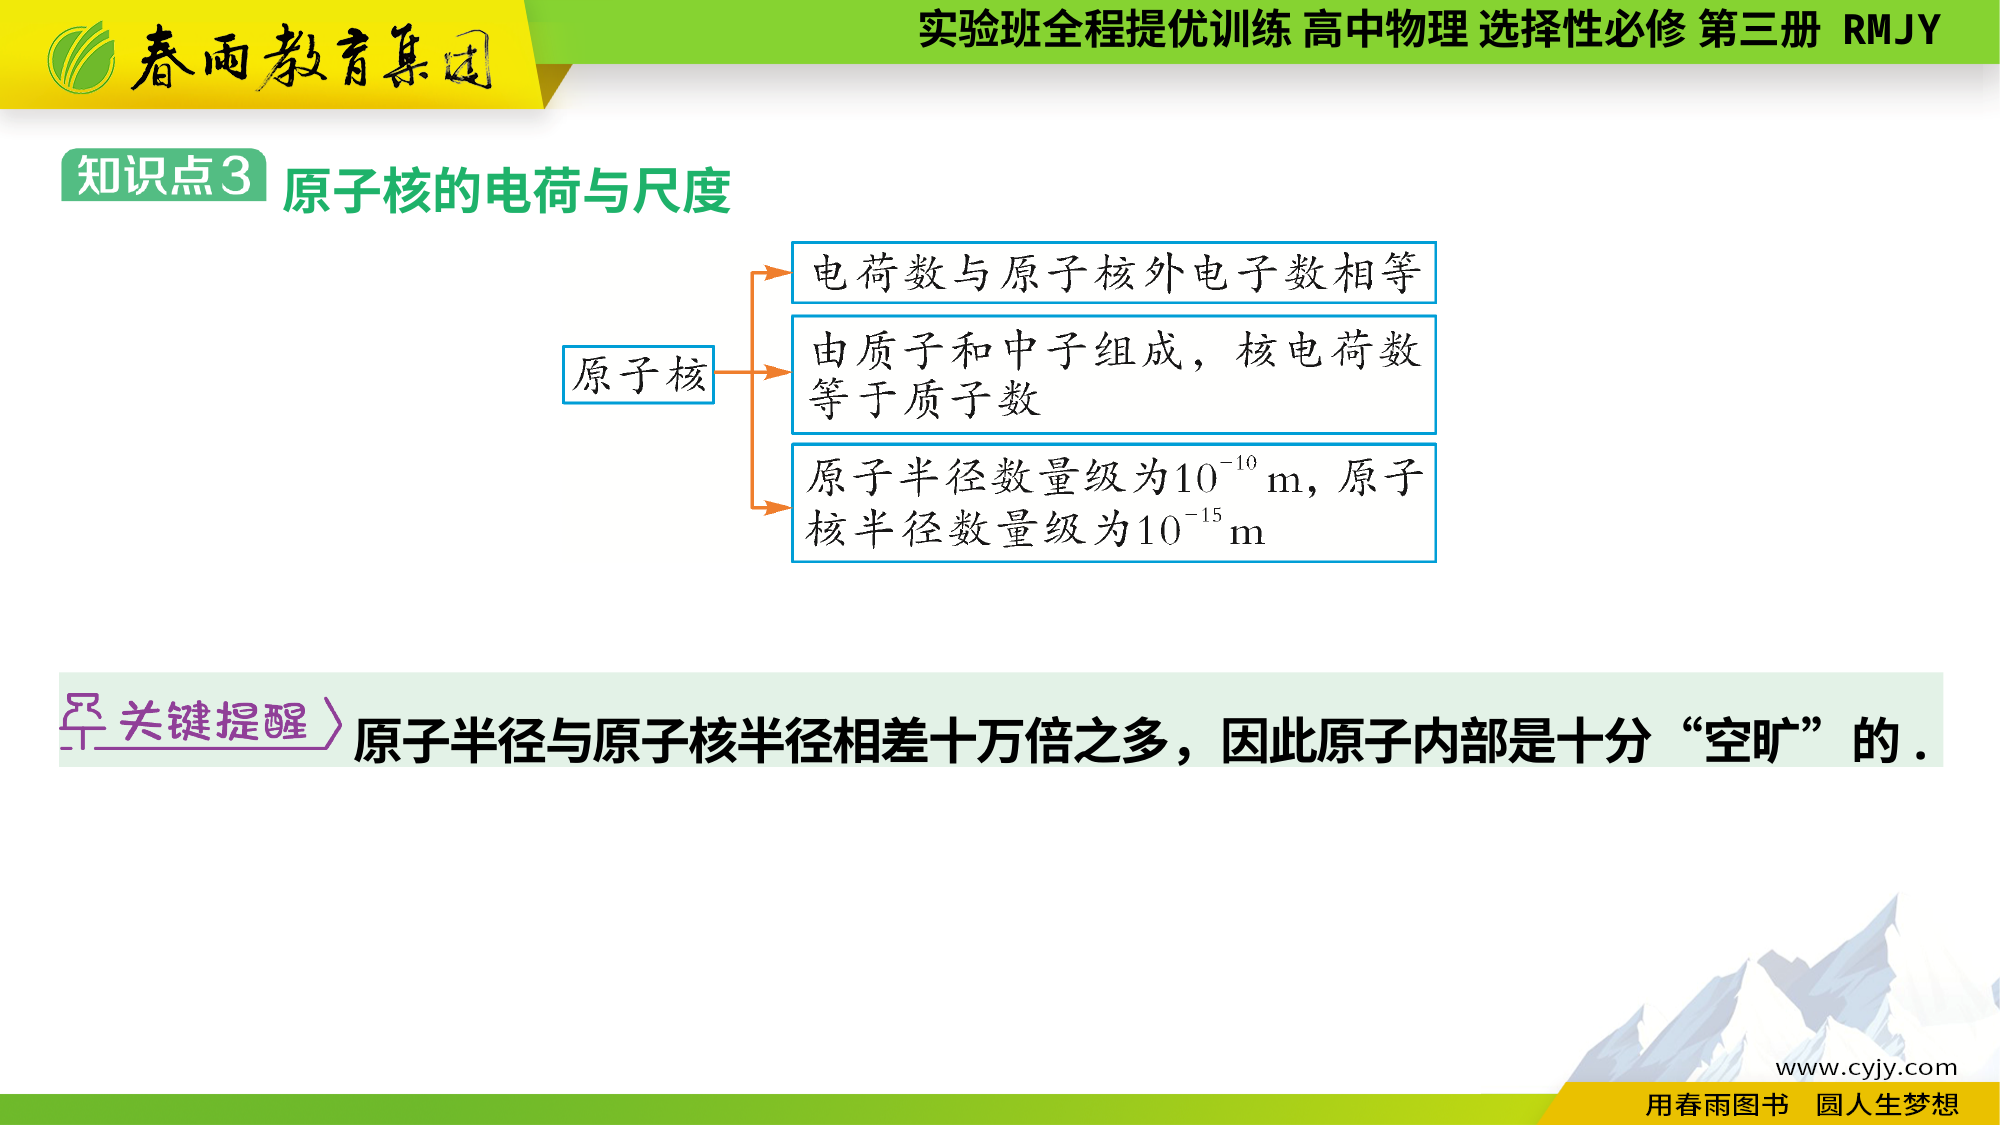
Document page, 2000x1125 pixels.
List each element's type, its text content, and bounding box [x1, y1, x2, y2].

text_box 原子核的电荷与尺度 [267, 122, 1944, 228]
picture [0, 0, 2000, 1125]
list 原子半径与原子核半径相差十万倍之多，因此原子内部是十分“空旷”的. [59, 672, 1944, 767]
